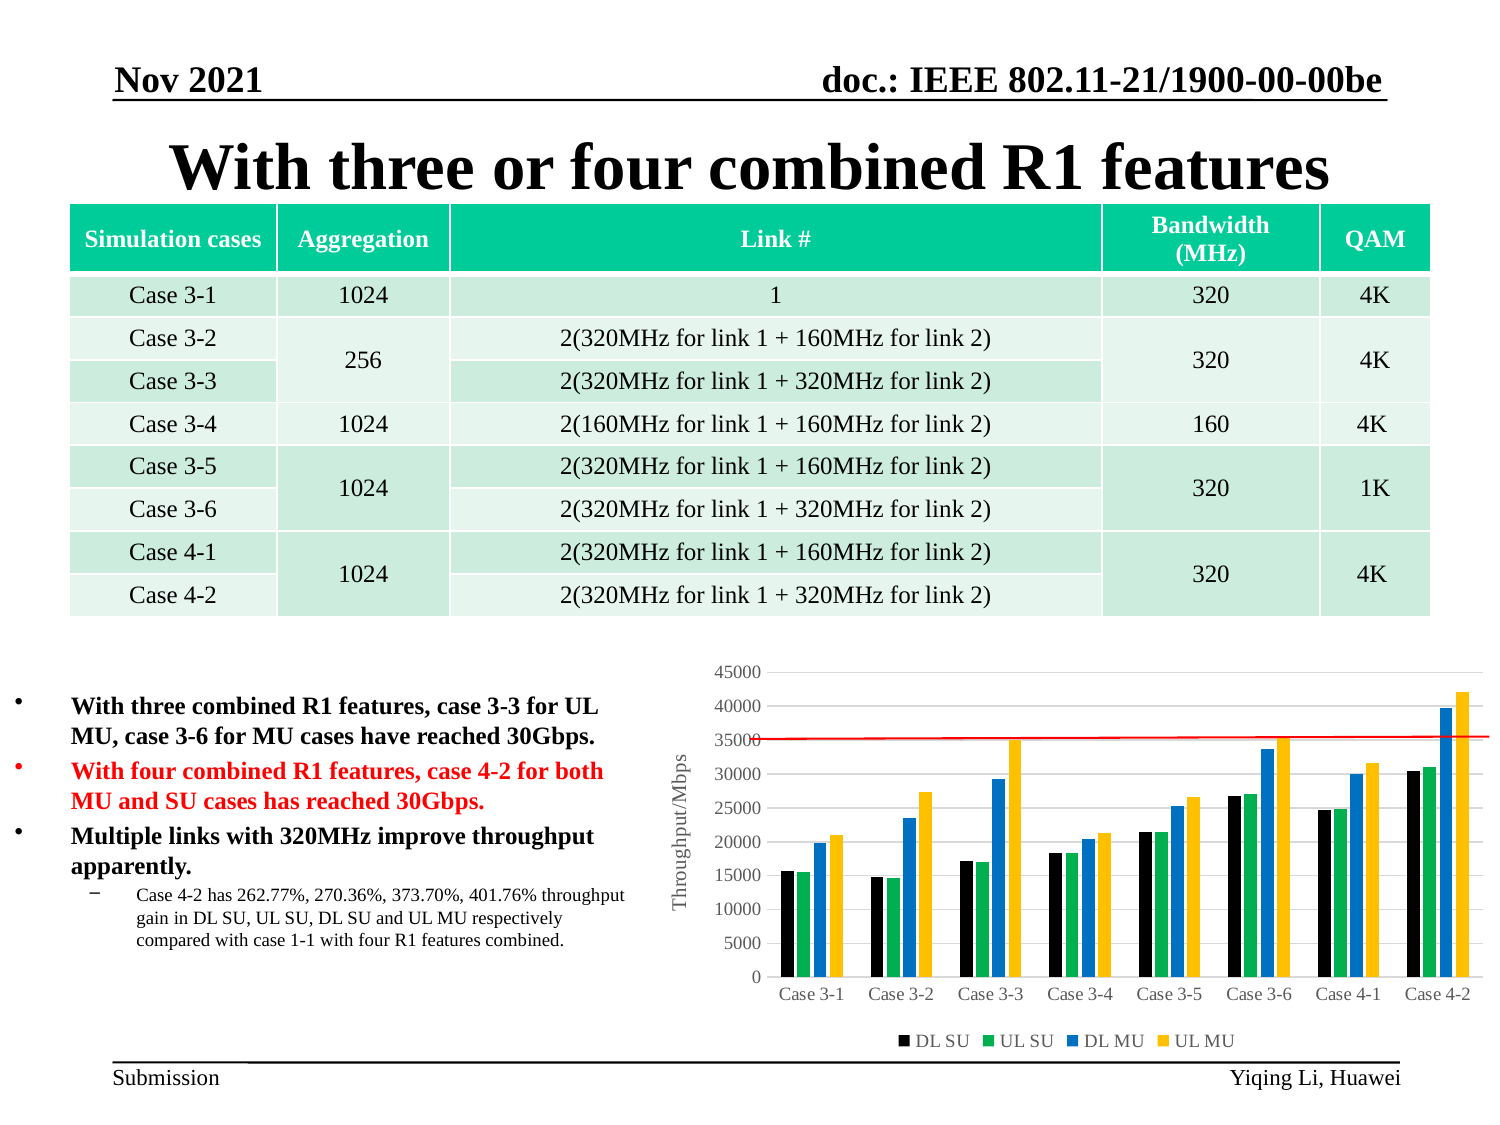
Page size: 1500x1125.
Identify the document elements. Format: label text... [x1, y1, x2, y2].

table_cell 2(320MHz for link 1 + 160MHz for link 2) [451, 318, 1101, 359]
table_cell Case 3-6 [70, 489, 276, 530]
table_header Aggregation [278, 204, 449, 271]
table_cell 2(160MHz for link 1 + 160MHz for link 2) [451, 403, 1101, 444]
table_header Bandwidth (MHz) [1103, 204, 1319, 271]
table_cell Case 3-1 [70, 277, 276, 316]
title With three or four combined R1 features [112, 74, 1388, 203]
table_cell 2(320MHz for link 1 + 160MHz for link 2) [451, 446, 1101, 487]
table_cell 160 [1103, 403, 1319, 444]
table_cell 320 [1103, 532, 1319, 616]
table_cell Case 3-2 [70, 318, 276, 359]
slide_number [114, 54, 278, 101]
table_cell 1024 [278, 277, 449, 316]
table_cell 4K [1321, 277, 1430, 316]
table_cell Case 3-3 [70, 361, 276, 402]
table_cell 256 [278, 318, 449, 402]
footer Yiqing Li, Huawei [1227, 1066, 1402, 1091]
table_cell 1024 [278, 403, 449, 444]
table_cell Case 3-4 [70, 403, 276, 444]
table_header QAM [1321, 204, 1430, 271]
chart [634, 653, 1500, 1059]
table_cell 4K [1321, 318, 1430, 402]
table_cell Case 3-5 [70, 446, 276, 487]
text_box With three combined R1 features, case 3-3 for UL MU, case 3-6 for MU cases have reached 30Gbps. With four combined R1 features, case 4-2 for both MU and SU cases has reached 30Gbps. Multiple links with 320MHz improve throughput apparently. Case 4-2 has 262.77%, 270.36%, 373.70%, 401.76% throughput gain in DL SU, UL SU, DL SU and UL MU respectively compared with case 1-1 with four R1 features combined. [0, 646, 648, 962]
table_cell 320 [1103, 318, 1319, 402]
table_header Link # [451, 204, 1101, 271]
table_cell 2(320MHz for link 1 + 320MHz for link 2) [451, 575, 1101, 616]
table_cell 320 [1103, 277, 1319, 316]
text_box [749, 736, 1490, 740]
table_cell 320 [1103, 446, 1319, 530]
table_cell Case 4-1 [70, 532, 276, 573]
table_cell 1024 [278, 532, 449, 616]
table_cell 2(320MHz for link 1 + 320MHz for link 2) [451, 489, 1101, 530]
table_cell 1K [1321, 446, 1430, 530]
table_header Simulation cases [70, 204, 276, 271]
table_cell 1 [451, 277, 1101, 316]
table_cell 1024 [278, 446, 449, 530]
table_cell 4K [1321, 403, 1430, 444]
table_cell 2(320MHz for link 1 + 160MHz for link 2) [451, 532, 1101, 573]
table_cell 4K [1321, 532, 1430, 616]
table_cell Case 4-2 [70, 575, 276, 616]
table_cell 2(320MHz for link 1 + 320MHz for link 2) [451, 361, 1101, 402]
